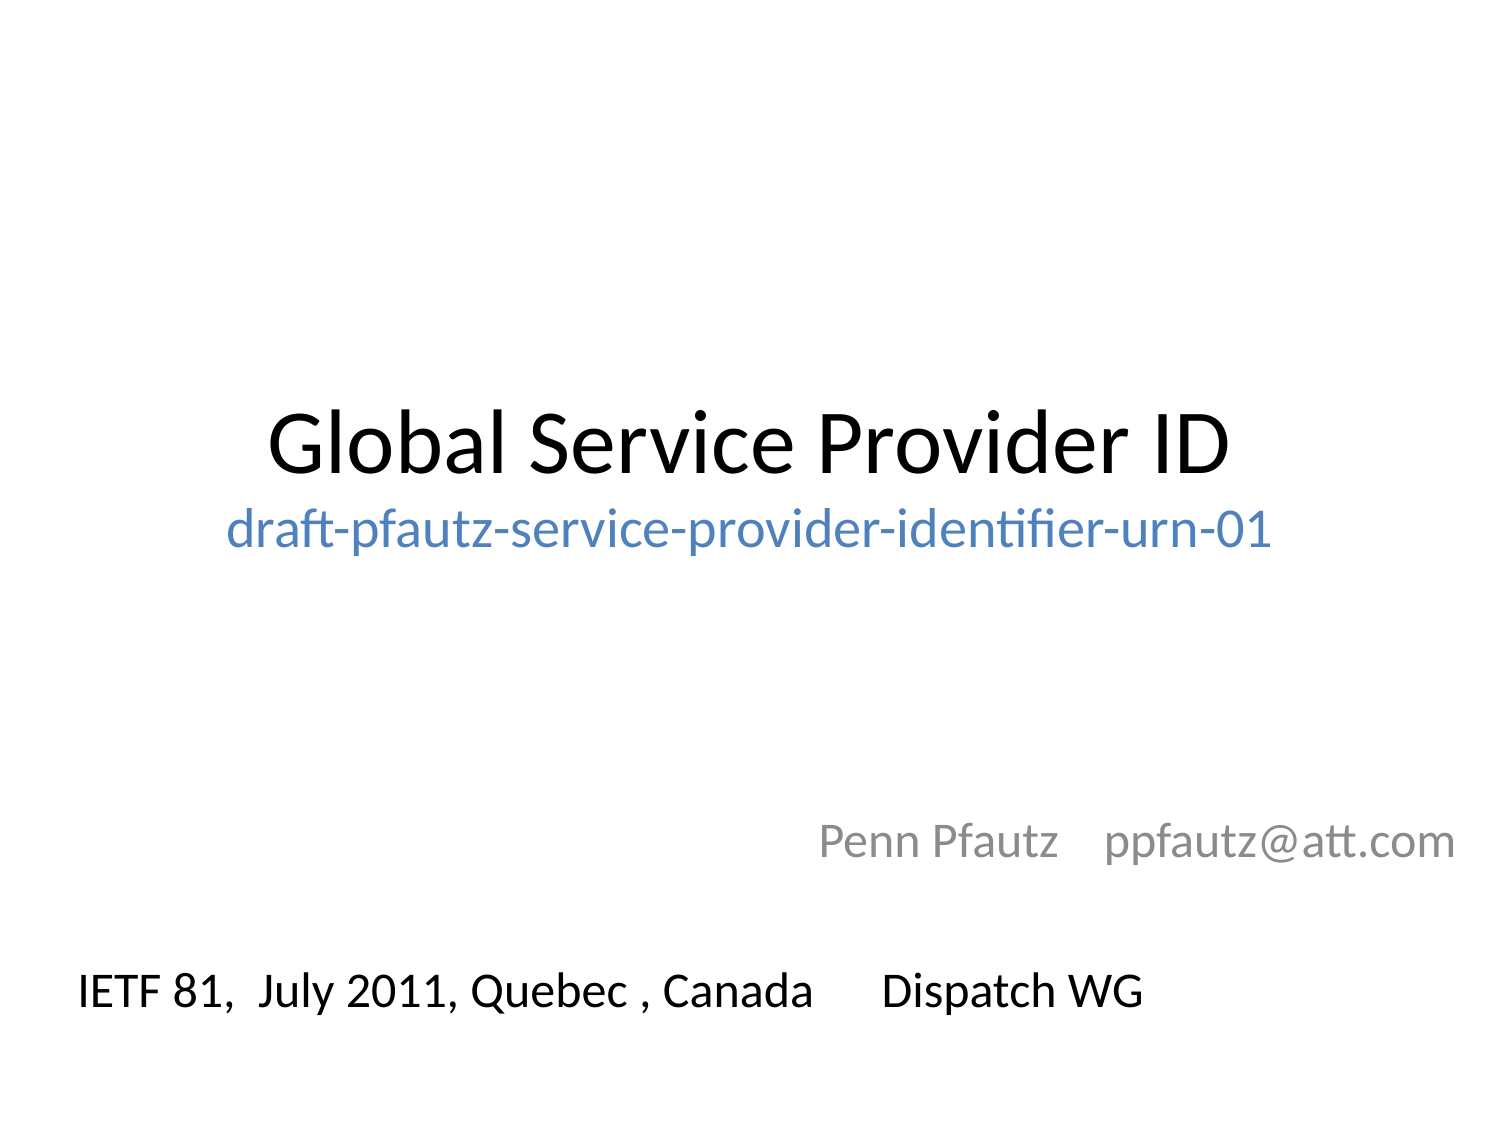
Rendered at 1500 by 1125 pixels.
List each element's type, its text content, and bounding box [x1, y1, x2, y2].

text_box IETF 81, July 2011, Quebec , Canada Dispatch WG [62, 949, 1238, 1025]
subtitle Penn Pfautz ppfautz@att.com [774, 800, 1500, 1025]
title Global Service Provider ID draft-pfautz-service-provider-identifier-urn-01 [112, 349, 1388, 591]
